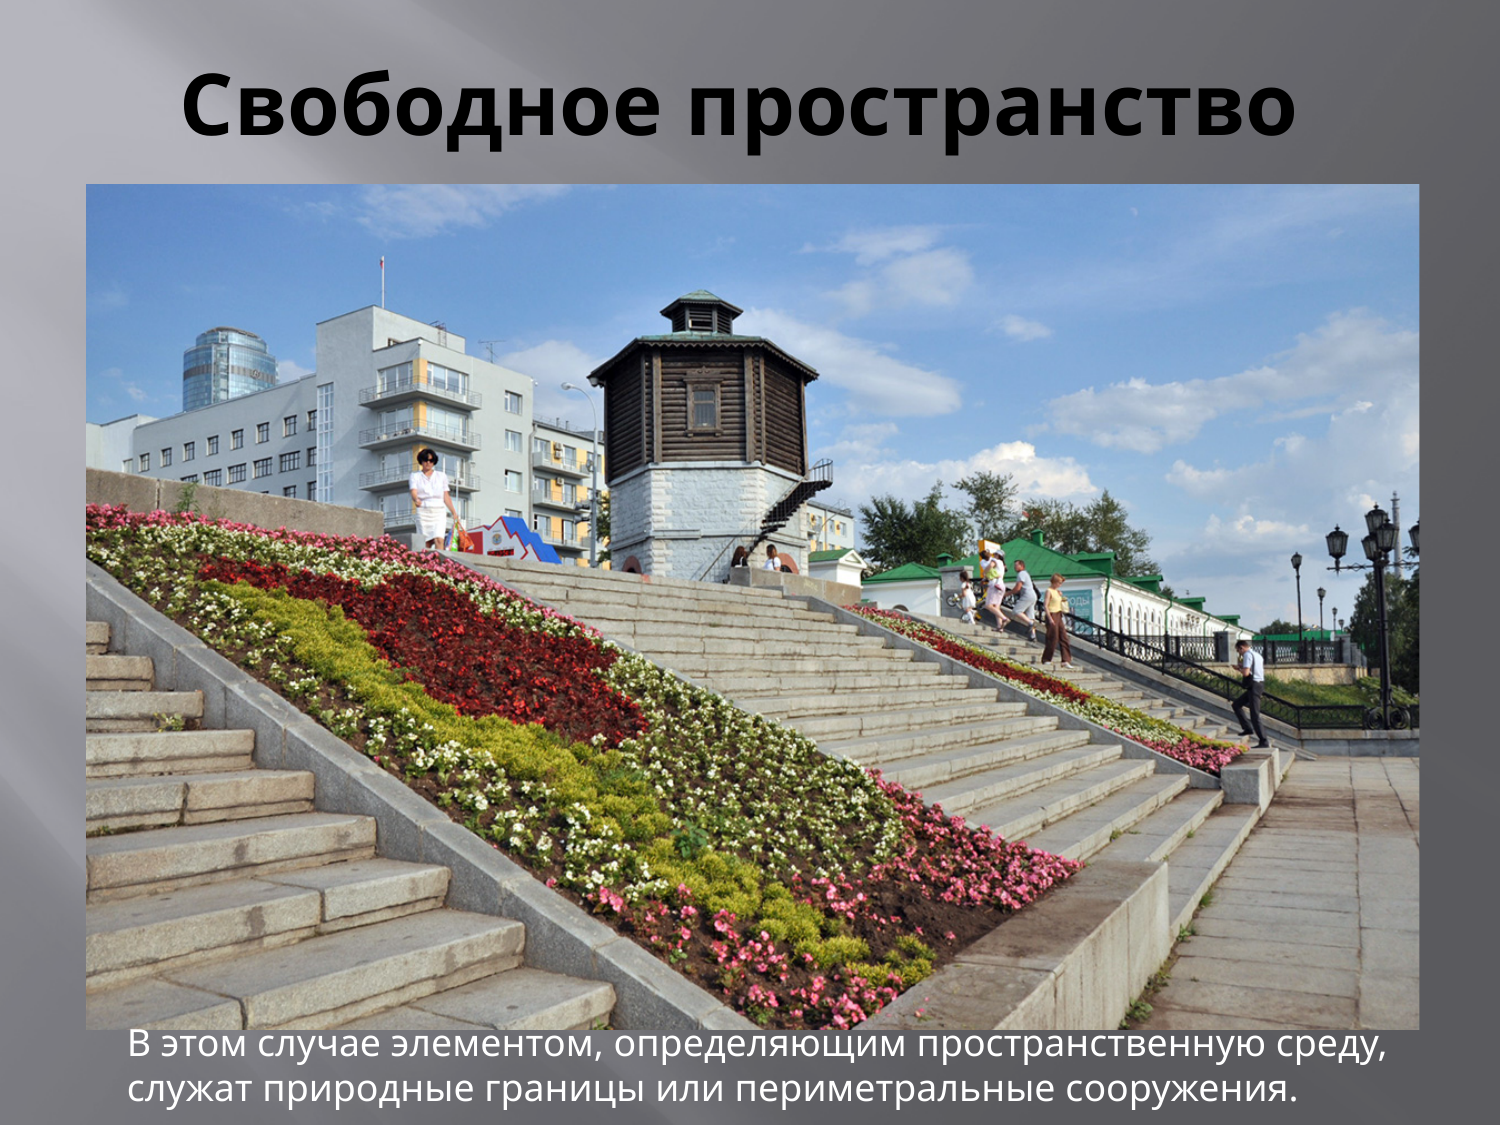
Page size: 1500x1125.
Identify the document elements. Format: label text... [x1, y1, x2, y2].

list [80, 184, 1420, 1031]
title Свободное пространство [64, 7, 1415, 195]
text_box В этом случае элементом, определяющим пространственную среду, служат природные границы или периметральные сооружения. [112, 1071, 1435, 1125]
